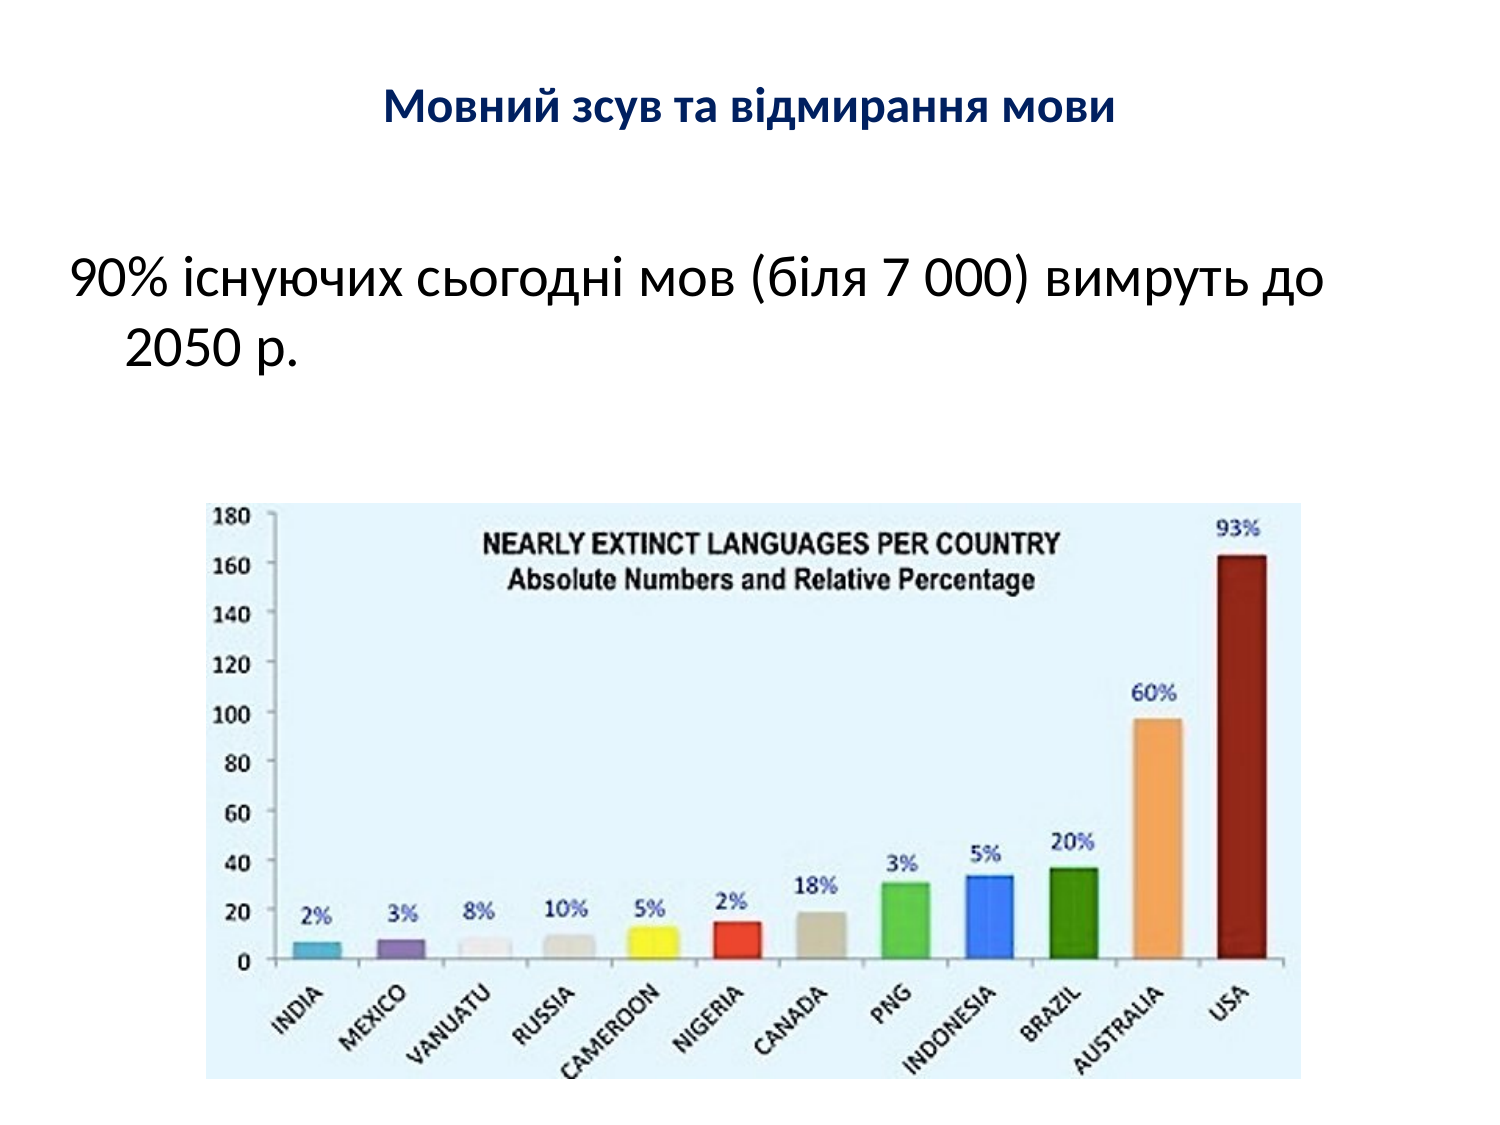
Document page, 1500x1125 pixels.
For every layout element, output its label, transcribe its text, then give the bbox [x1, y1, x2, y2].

list 90% існуючих сьогодні мов (біля 7 000) вимруть до 2050 р. [53, 149, 1404, 982]
title Мовний зсув та відмирання мови [75, 45, 1425, 161]
picture [206, 503, 1301, 1079]
